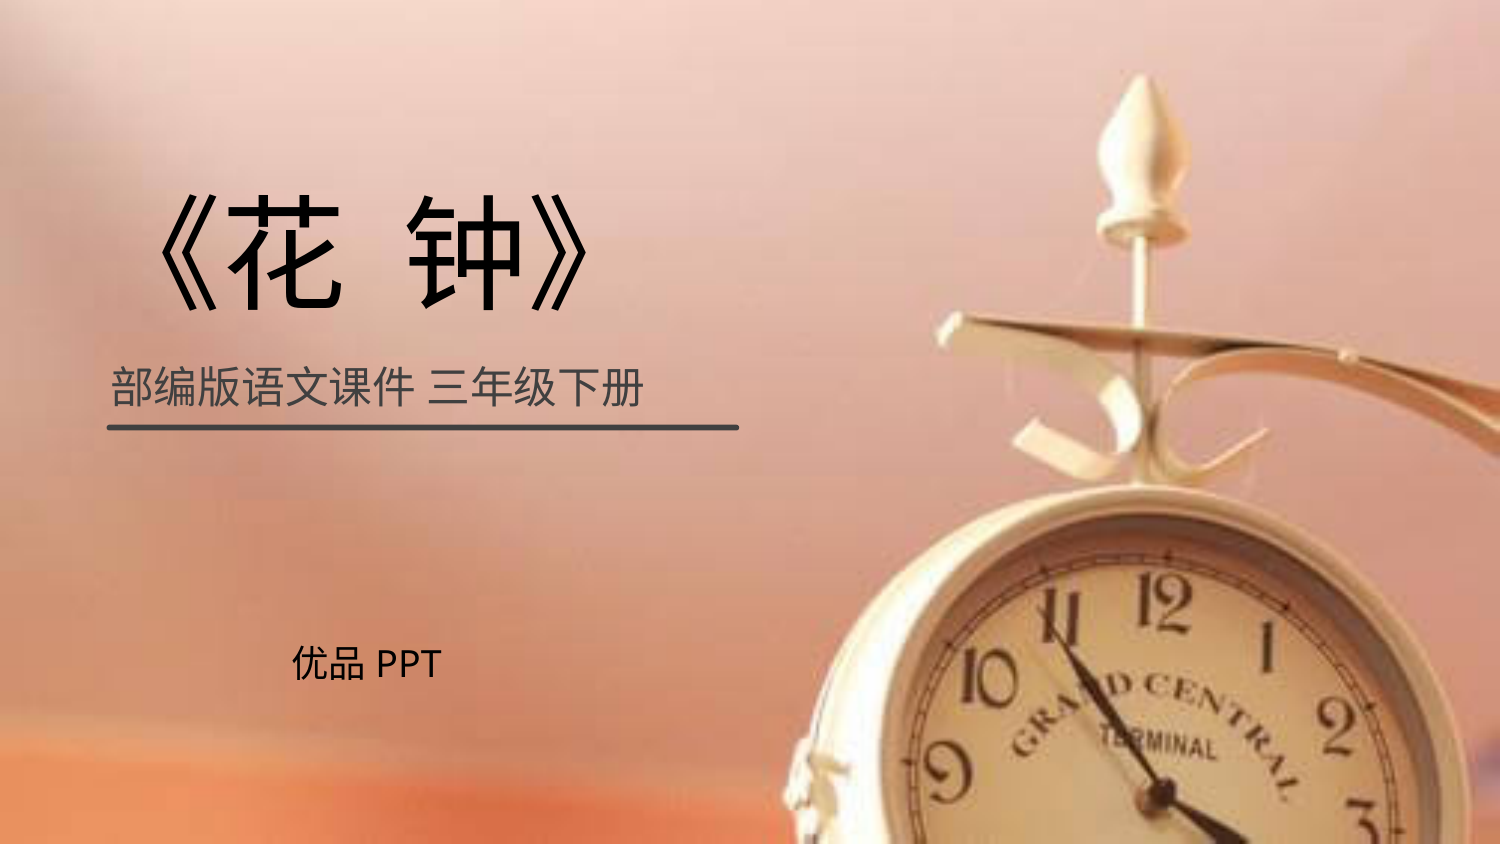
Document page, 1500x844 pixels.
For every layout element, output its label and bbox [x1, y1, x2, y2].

picture [0, 0, 1500, 844]
text_box [81, 168, 764, 431]
